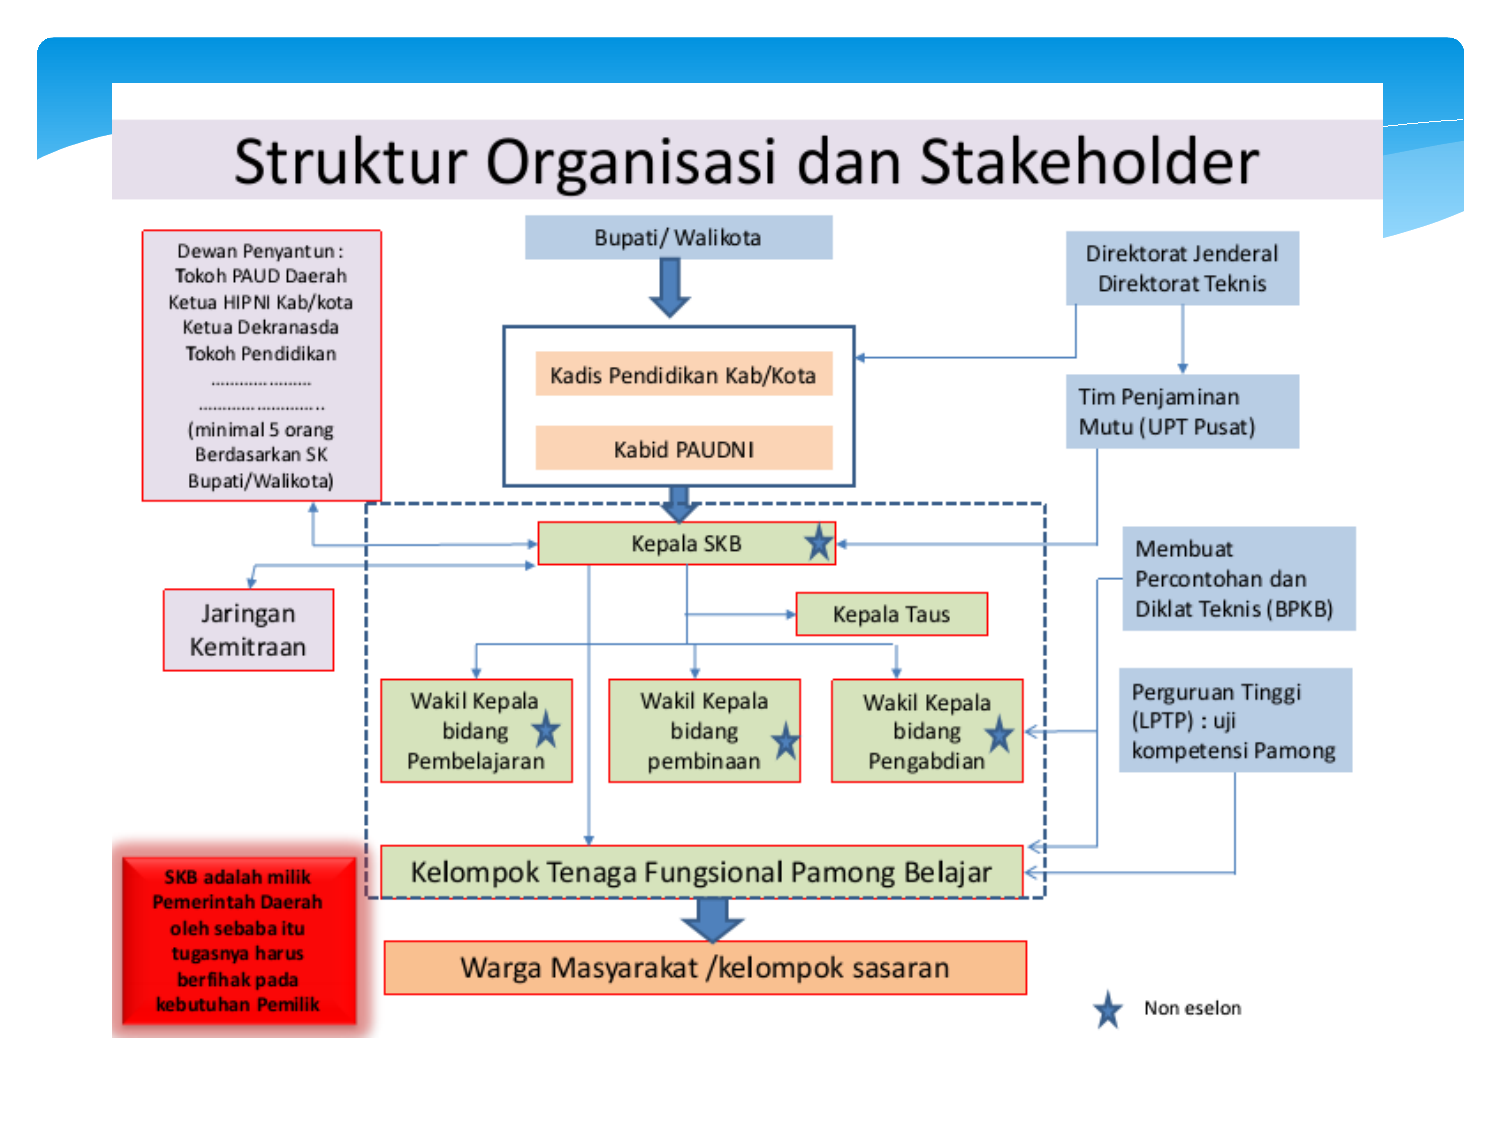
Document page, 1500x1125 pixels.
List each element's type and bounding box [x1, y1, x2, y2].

picture [112, 83, 1383, 1038]
